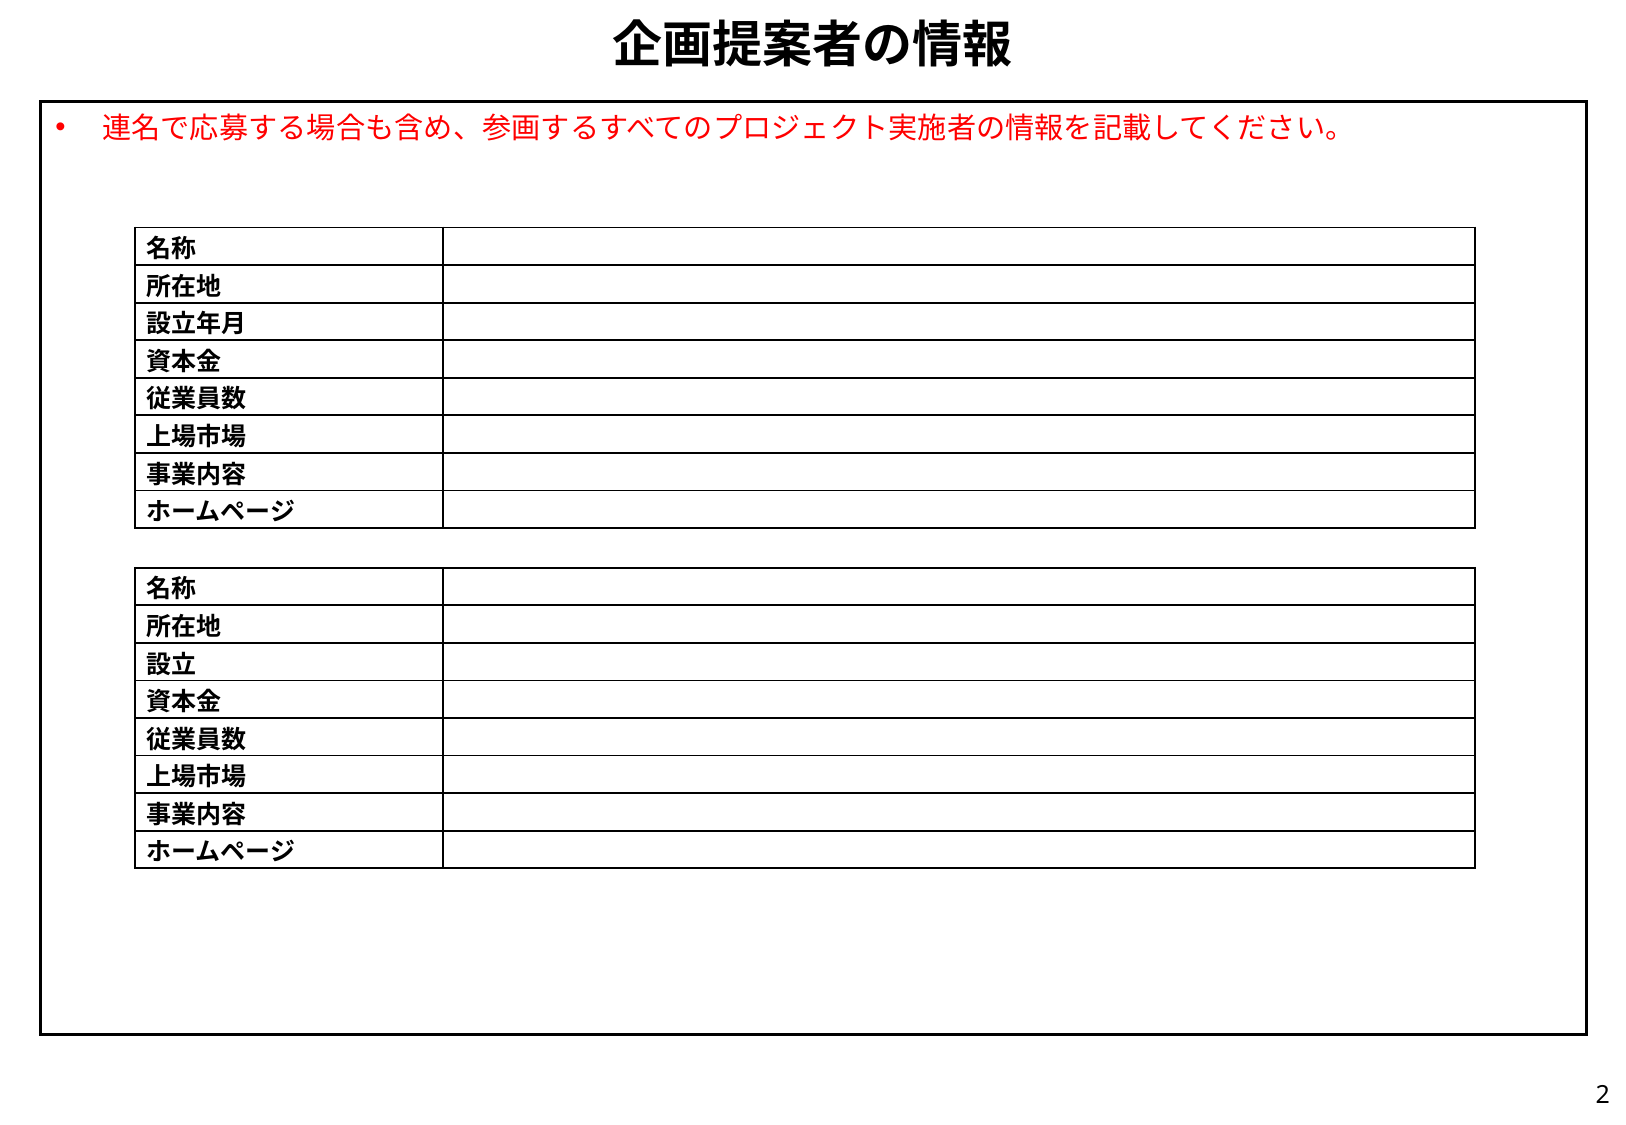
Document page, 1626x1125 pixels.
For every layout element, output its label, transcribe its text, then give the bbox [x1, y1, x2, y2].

slide_number 1 [1259, 1065, 1625, 1125]
table_cell 設立 [136, 644, 442, 680]
table_cell [444, 341, 1474, 377]
table_cell ホームページ [136, 832, 442, 867]
table_cell 従業員数 [136, 379, 442, 414]
table_cell 資本金 [136, 341, 442, 377]
table_cell 上場市場 [136, 416, 442, 452]
table_cell 設立年月 [136, 304, 442, 339]
table_cell 事業内容 [136, 794, 442, 830]
table_cell [444, 794, 1474, 830]
table_cell [444, 756, 1474, 792]
table_cell [444, 644, 1474, 680]
table_header 名称 [136, 228, 442, 264]
table_cell 資本金 [136, 681, 442, 717]
table_cell [444, 606, 1474, 642]
table_cell [444, 681, 1474, 717]
table_header [444, 569, 1474, 604]
table_cell 上場市場 [136, 756, 442, 792]
title 企画提案者の情報 [0, 0, 1625, 93]
table_cell 従業員数 [136, 719, 442, 755]
table_cell [444, 719, 1474, 755]
table_cell [444, 379, 1474, 414]
table_cell 所在地 [136, 606, 442, 642]
table_cell [444, 416, 1474, 452]
table_cell [444, 304, 1474, 339]
text_box 連名で応募する場合も含め、参画するすべてのプロジェクト実施者の情報を記載してください。 [40, 101, 1588, 1036]
table_cell [444, 491, 1474, 527]
table_cell [444, 454, 1474, 490]
table_cell [444, 266, 1474, 302]
table_cell 事業内容 [136, 454, 442, 490]
table_cell ホームページ [136, 491, 442, 527]
table_cell 所在地 [136, 266, 442, 302]
table_header 名称 [136, 569, 442, 604]
table_cell [444, 832, 1474, 867]
table_header [444, 228, 1474, 264]
